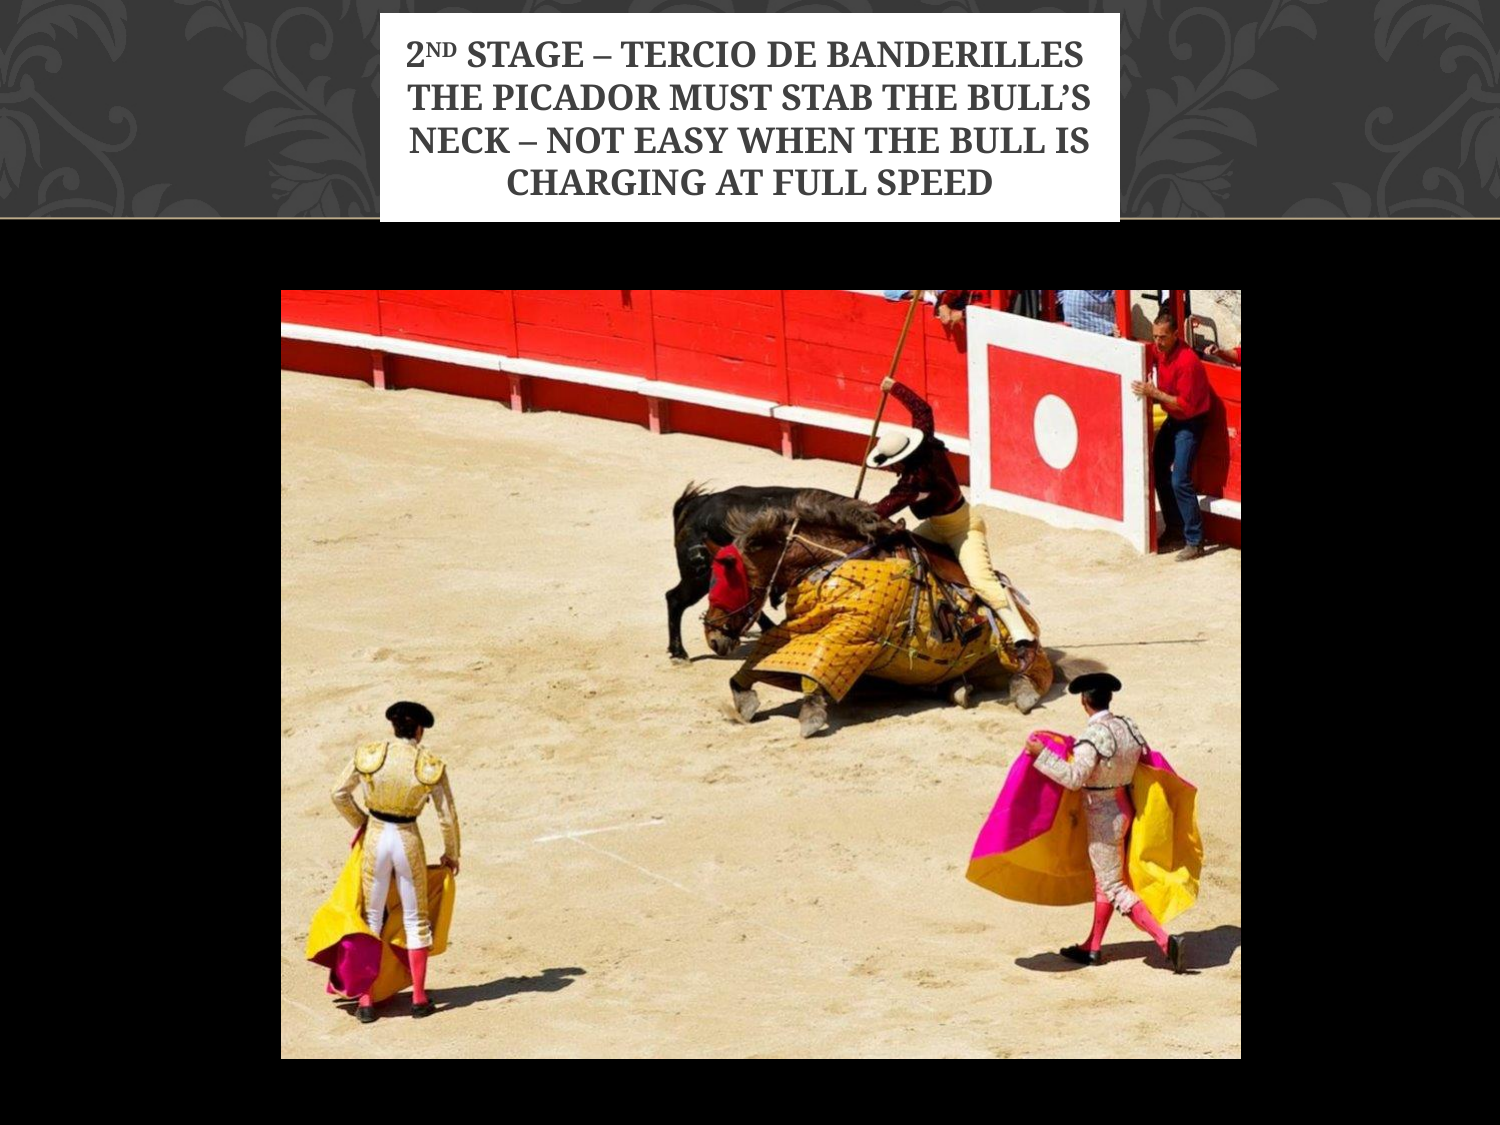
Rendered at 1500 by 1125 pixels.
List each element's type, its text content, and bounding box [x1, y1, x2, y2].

title 2nd stage – Tercio de banderilles The picador must stab the bull’s neck – not easy when the bull is charging at full speed [380, 13, 1120, 222]
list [281, 290, 1241, 1059]
